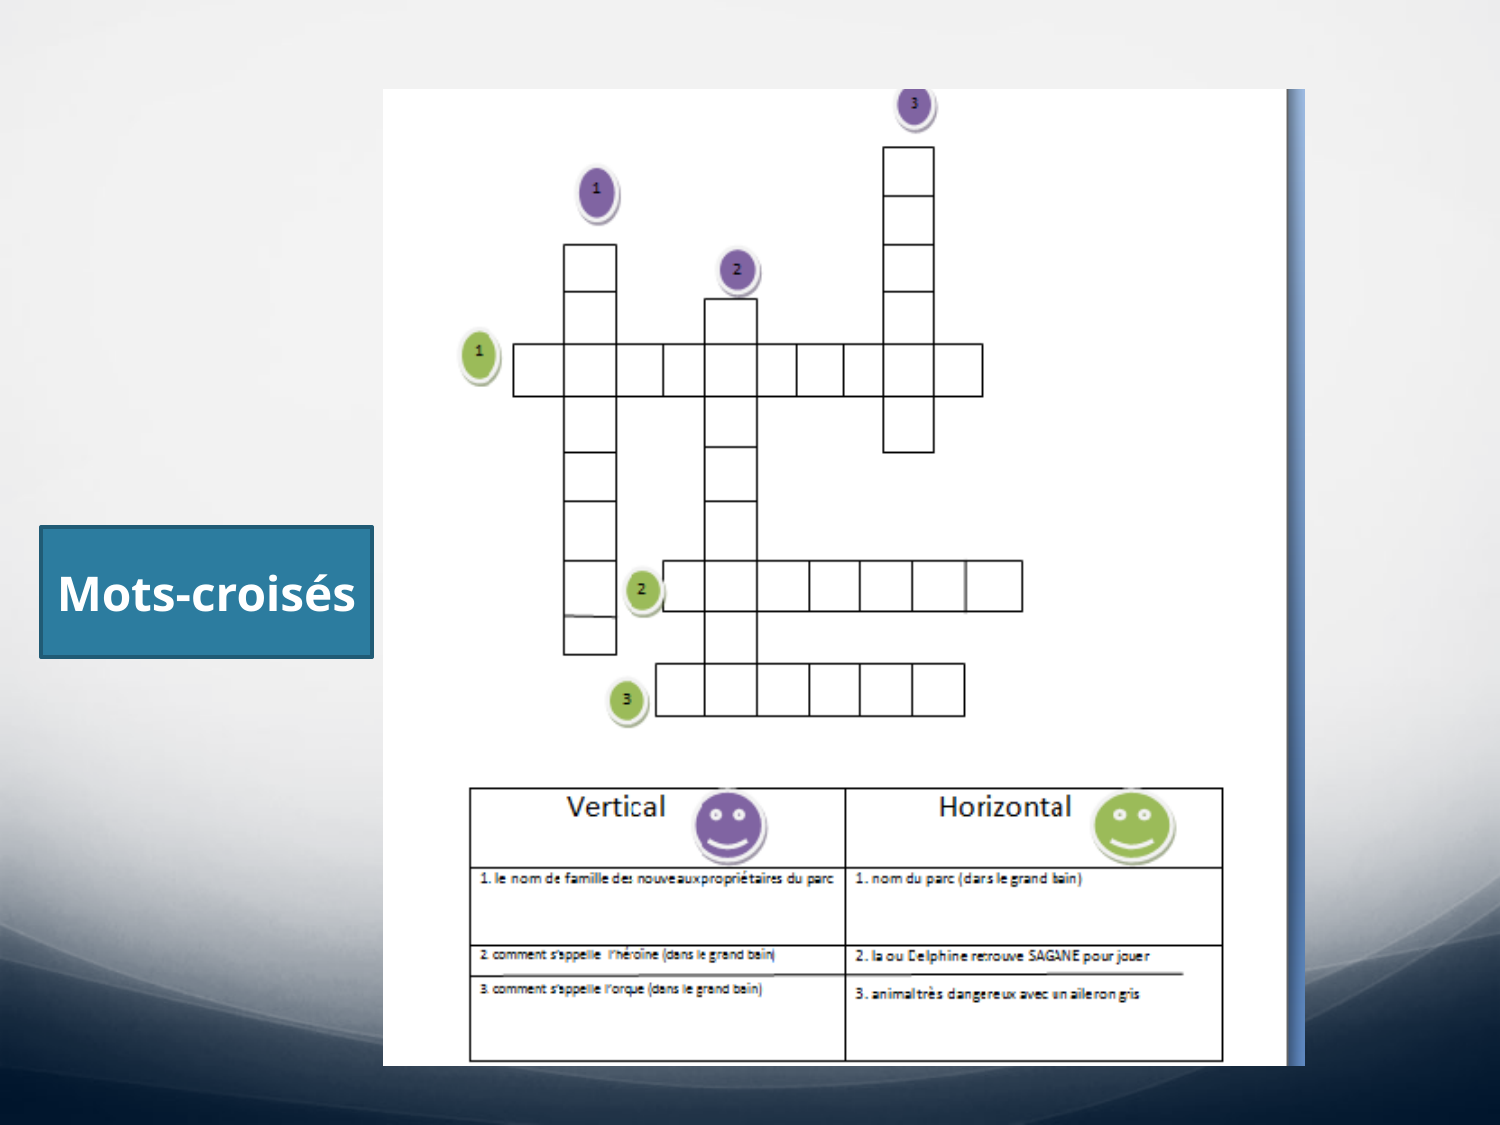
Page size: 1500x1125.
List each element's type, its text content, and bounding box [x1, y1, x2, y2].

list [383, 89, 1306, 1066]
title Mots-croisés [39, 525, 374, 659]
